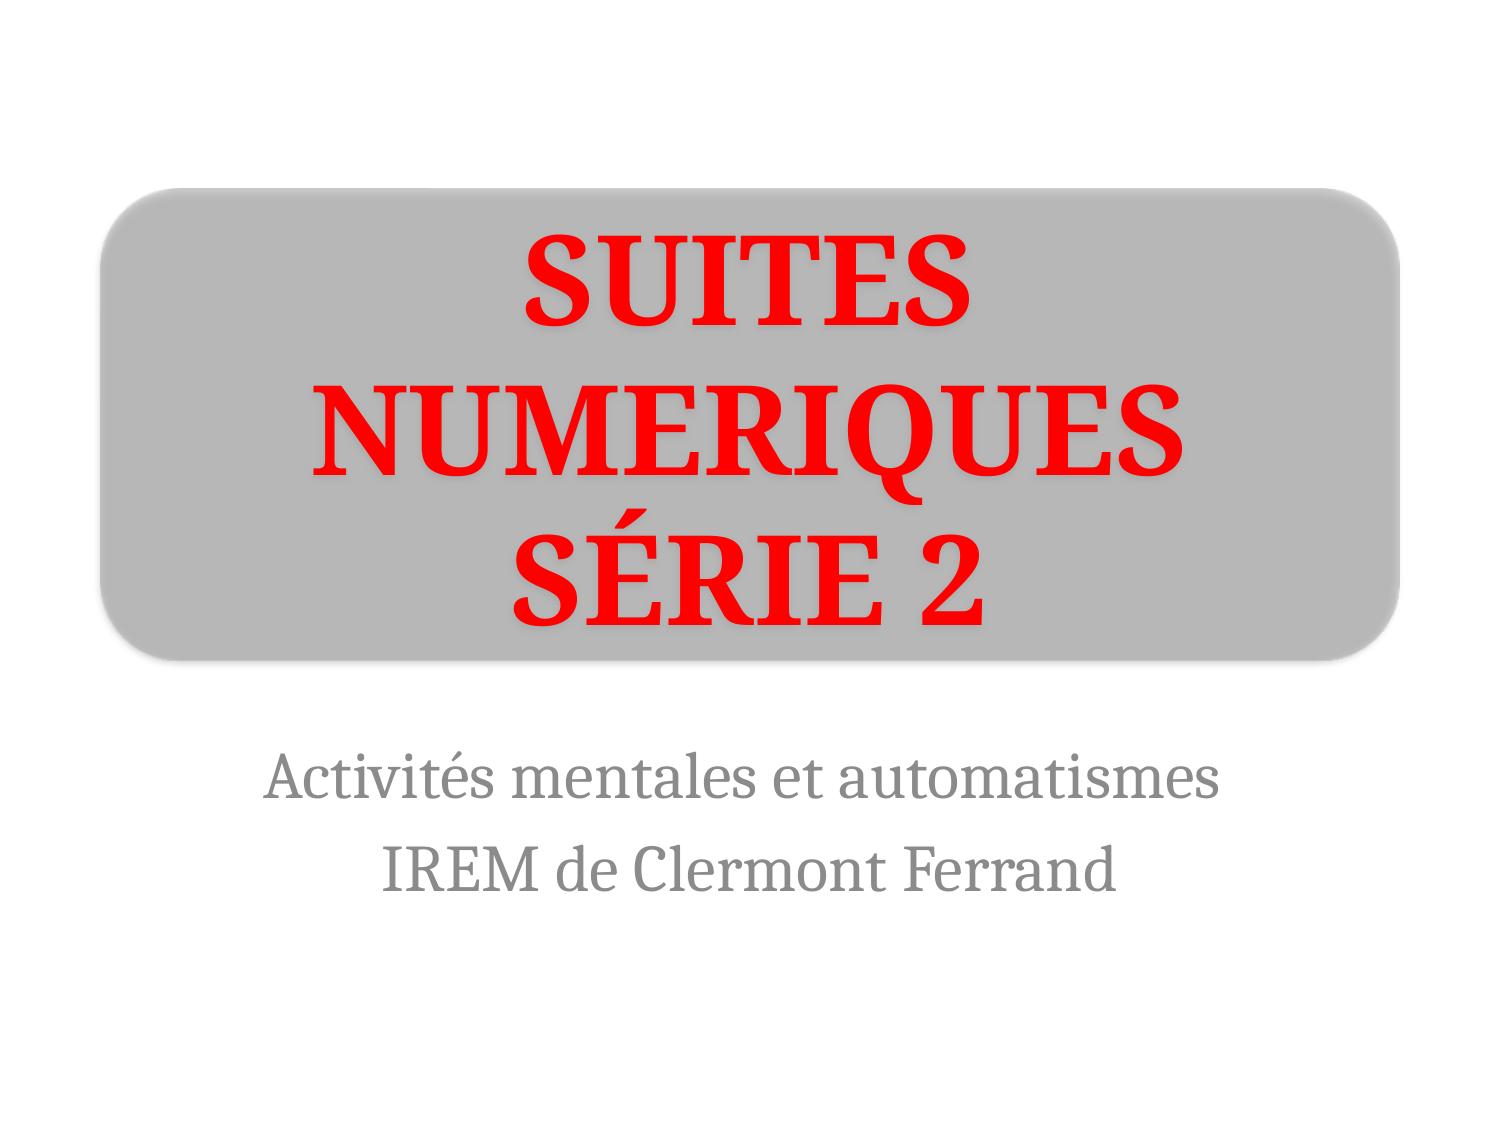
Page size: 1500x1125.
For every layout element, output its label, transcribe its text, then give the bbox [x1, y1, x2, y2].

subtitle Activités mentales et automatismes IREM de Clermont Ferrand [0, 723, 1500, 1012]
text_box Suites Numeriques Série 2 [100, 188, 1402, 664]
